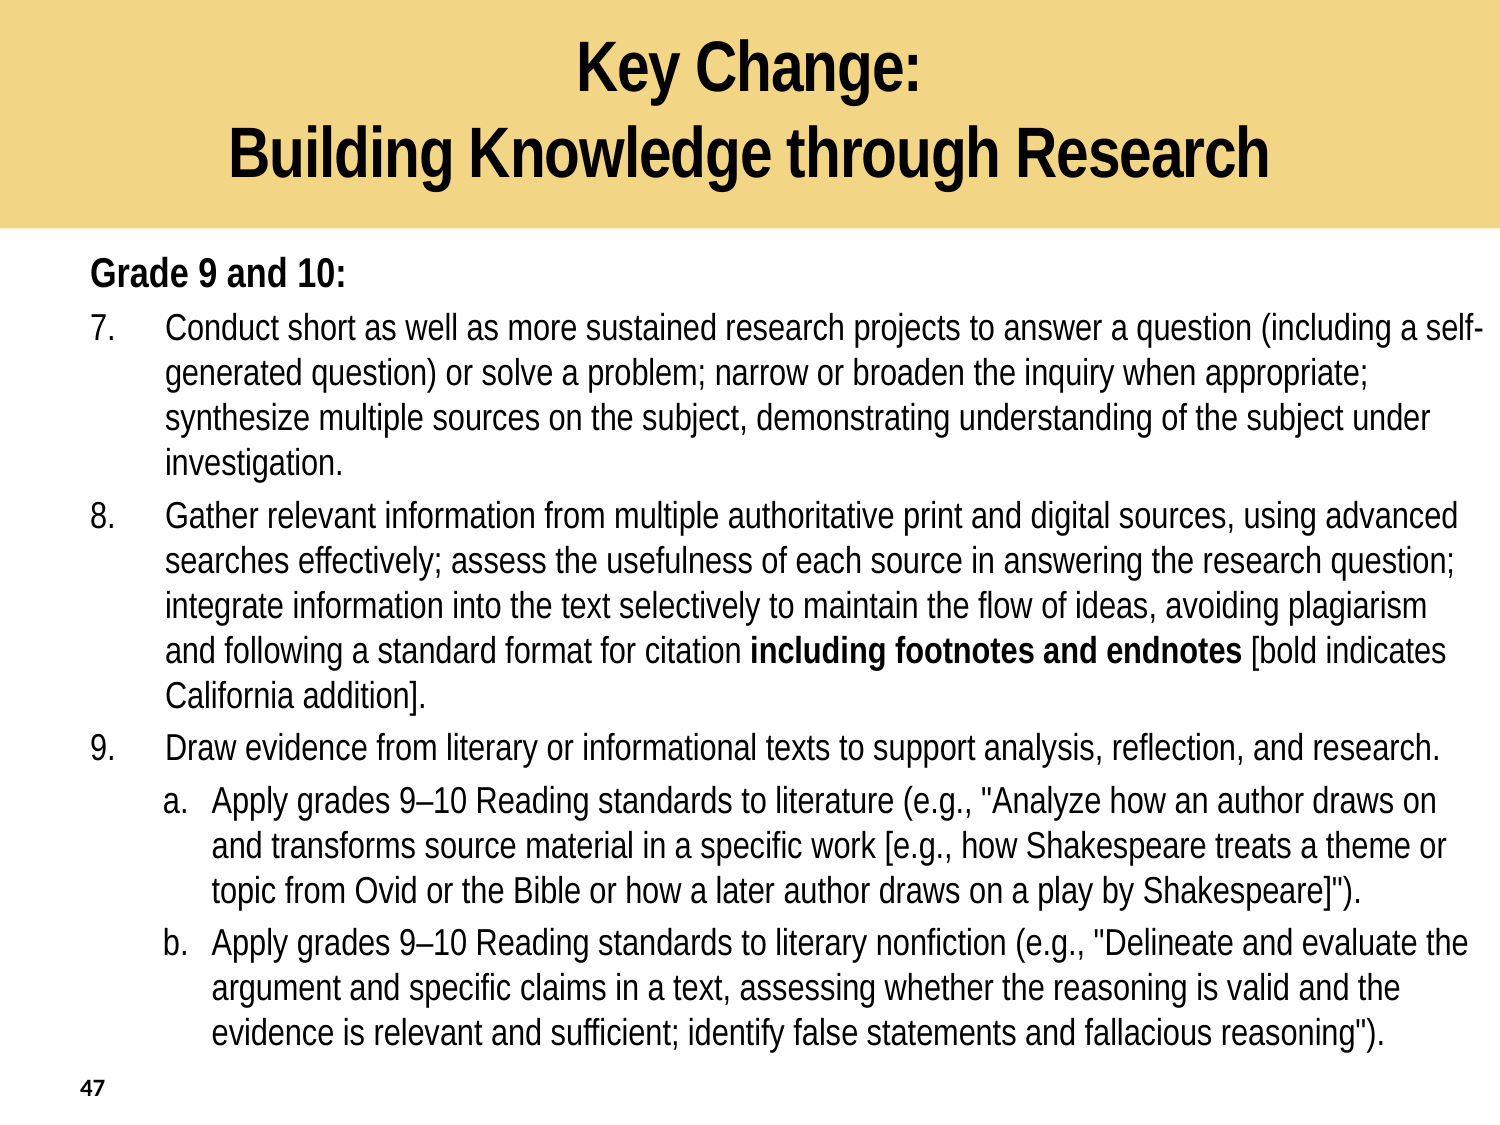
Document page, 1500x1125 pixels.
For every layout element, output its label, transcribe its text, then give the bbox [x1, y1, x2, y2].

list Grade 9 and 10: Conduct short as well as more sustained research projects to answer a question (including a self-generated question) or solve a problem; narrow or broaden the inquiry when appropriate; synthesize multiple sources on the subject, demonstrating understanding of the subject under investigation. Gather relevant information from multiple authoritative print and digital sources, using advanced searches effectively; assess the usefulness of each source in answering the research question; integrate information into the text selectively to maintain the flow of ideas, avoiding plagiarism and following a standard format for citation including footnotes and endnotes [bold indicates California addition]. Draw evidence from literary or informational texts to support analysis, reflection, and research. Apply grades 9–10 Reading standards to literature (e.g., "Analyze how an author draws on and transforms source material in a specific work [e.g., how Shakespeare treats a theme or topic from Ovid or the Bible or how a later author draws on a play by Shakespeare]"). Apply grades 9–10 Reading standards to literary nonfiction (e.g., "Delineate and evaluate the argument and specific claims in a text, assessing whether the reasoning is valid and the evidence is relevant and sufficient; identify false statements and fallacious reasoning"). [75, 238, 1500, 1030]
title Key Change: Building Knowledge through Research [0, 11, 1500, 200]
slide_number 47 [55, 1064, 121, 1124]
